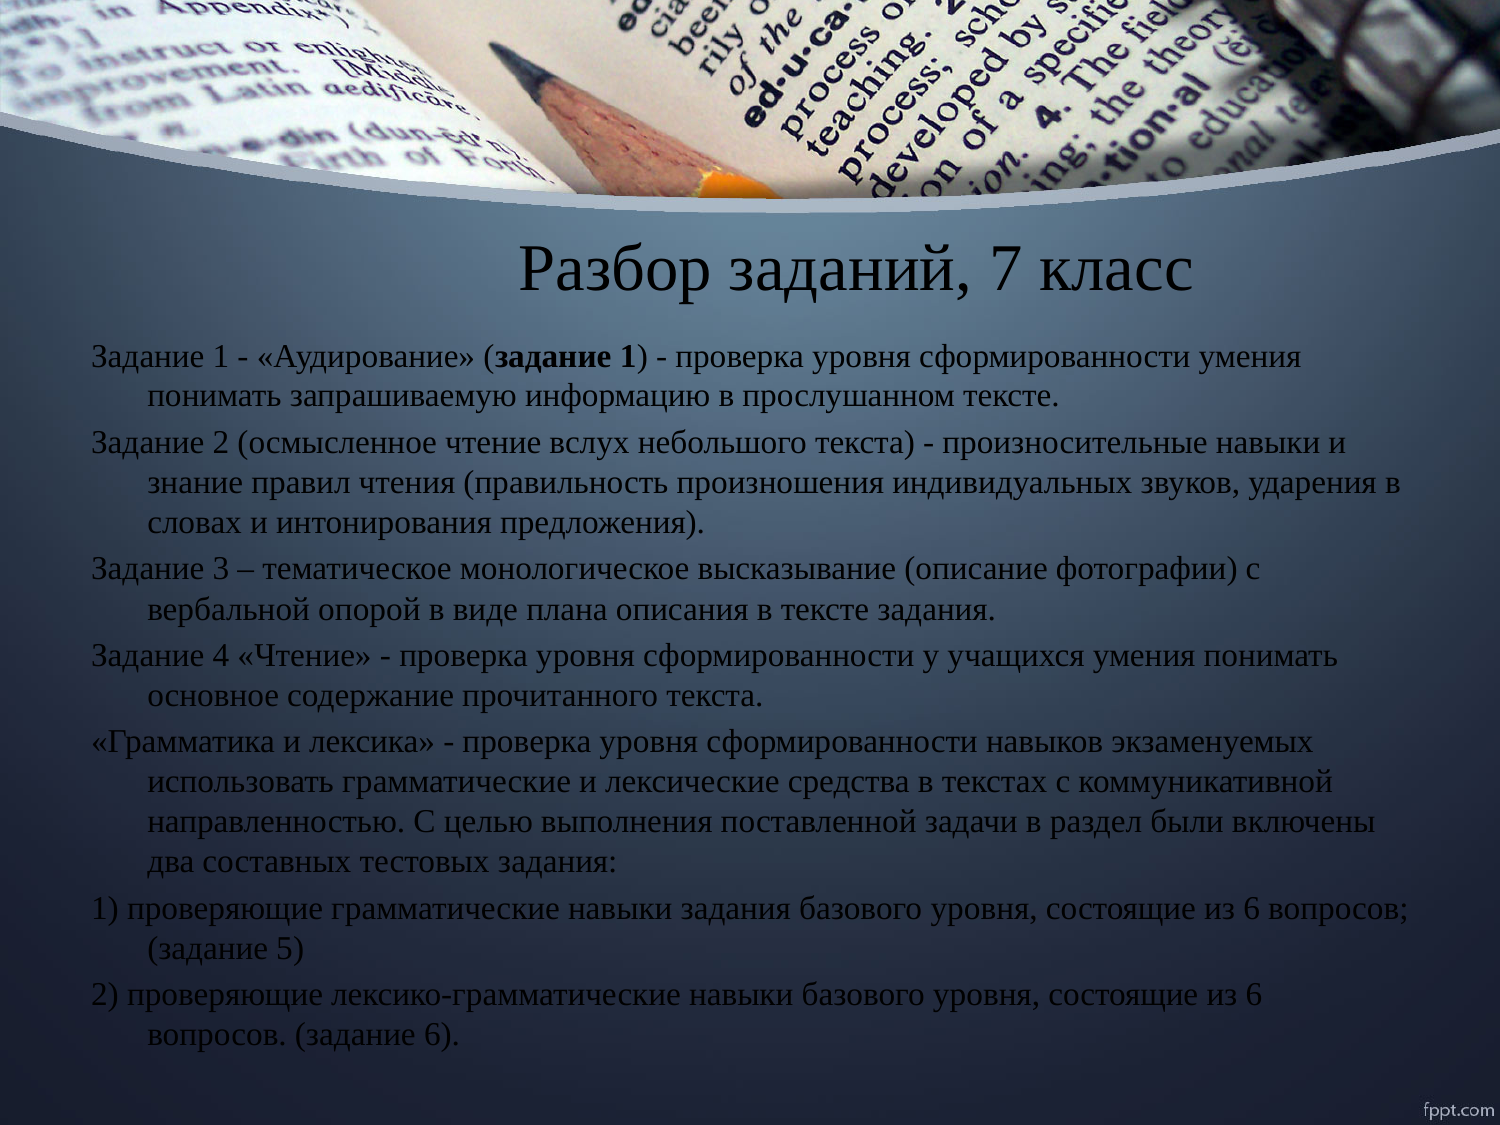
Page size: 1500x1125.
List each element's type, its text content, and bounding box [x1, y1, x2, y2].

text_box Задание 1 - «Аудирование» (задание 1) - проверка уровня сформированности умения понимать запрашиваемую информацию в прослушанном тексте. Задание 2 (осмысленное чтение вслух небольшого текста) - произносительные навыки и знание правил чтения (правильность произношения индивидуальных звуков, ударения в словах и интонирования предложения). Задание 3 – тематическое монологическое высказывание (описание фотографии) с вербальной опорой в виде плана описания в тексте задания. Задание 4 «Чтение» - проверка уровня сформированности у учащихся умения понимать основное содержание прочитанного текста. «Грамматика и лексика» - проверка уровня сформированности навыков экзаменуемых использовать грамматические и лексические средства в текстах с коммуникативной направленностью. С целью выполнения поставленной задачи в раздел были включены два составных тестовых задания: 1) проверяющие грамматические навыки задания базового уровня, состоящие из 6 вопросов; (задание 5) 2) проверяющие лексико-грамматические навыки базового уровня, состоящие из 6 вопросов. (задание 6). [76, 326, 1427, 1069]
title Разбор заданий, 7 класс [272, 170, 1424, 326]
picture [0, 0, 1500, 1125]
